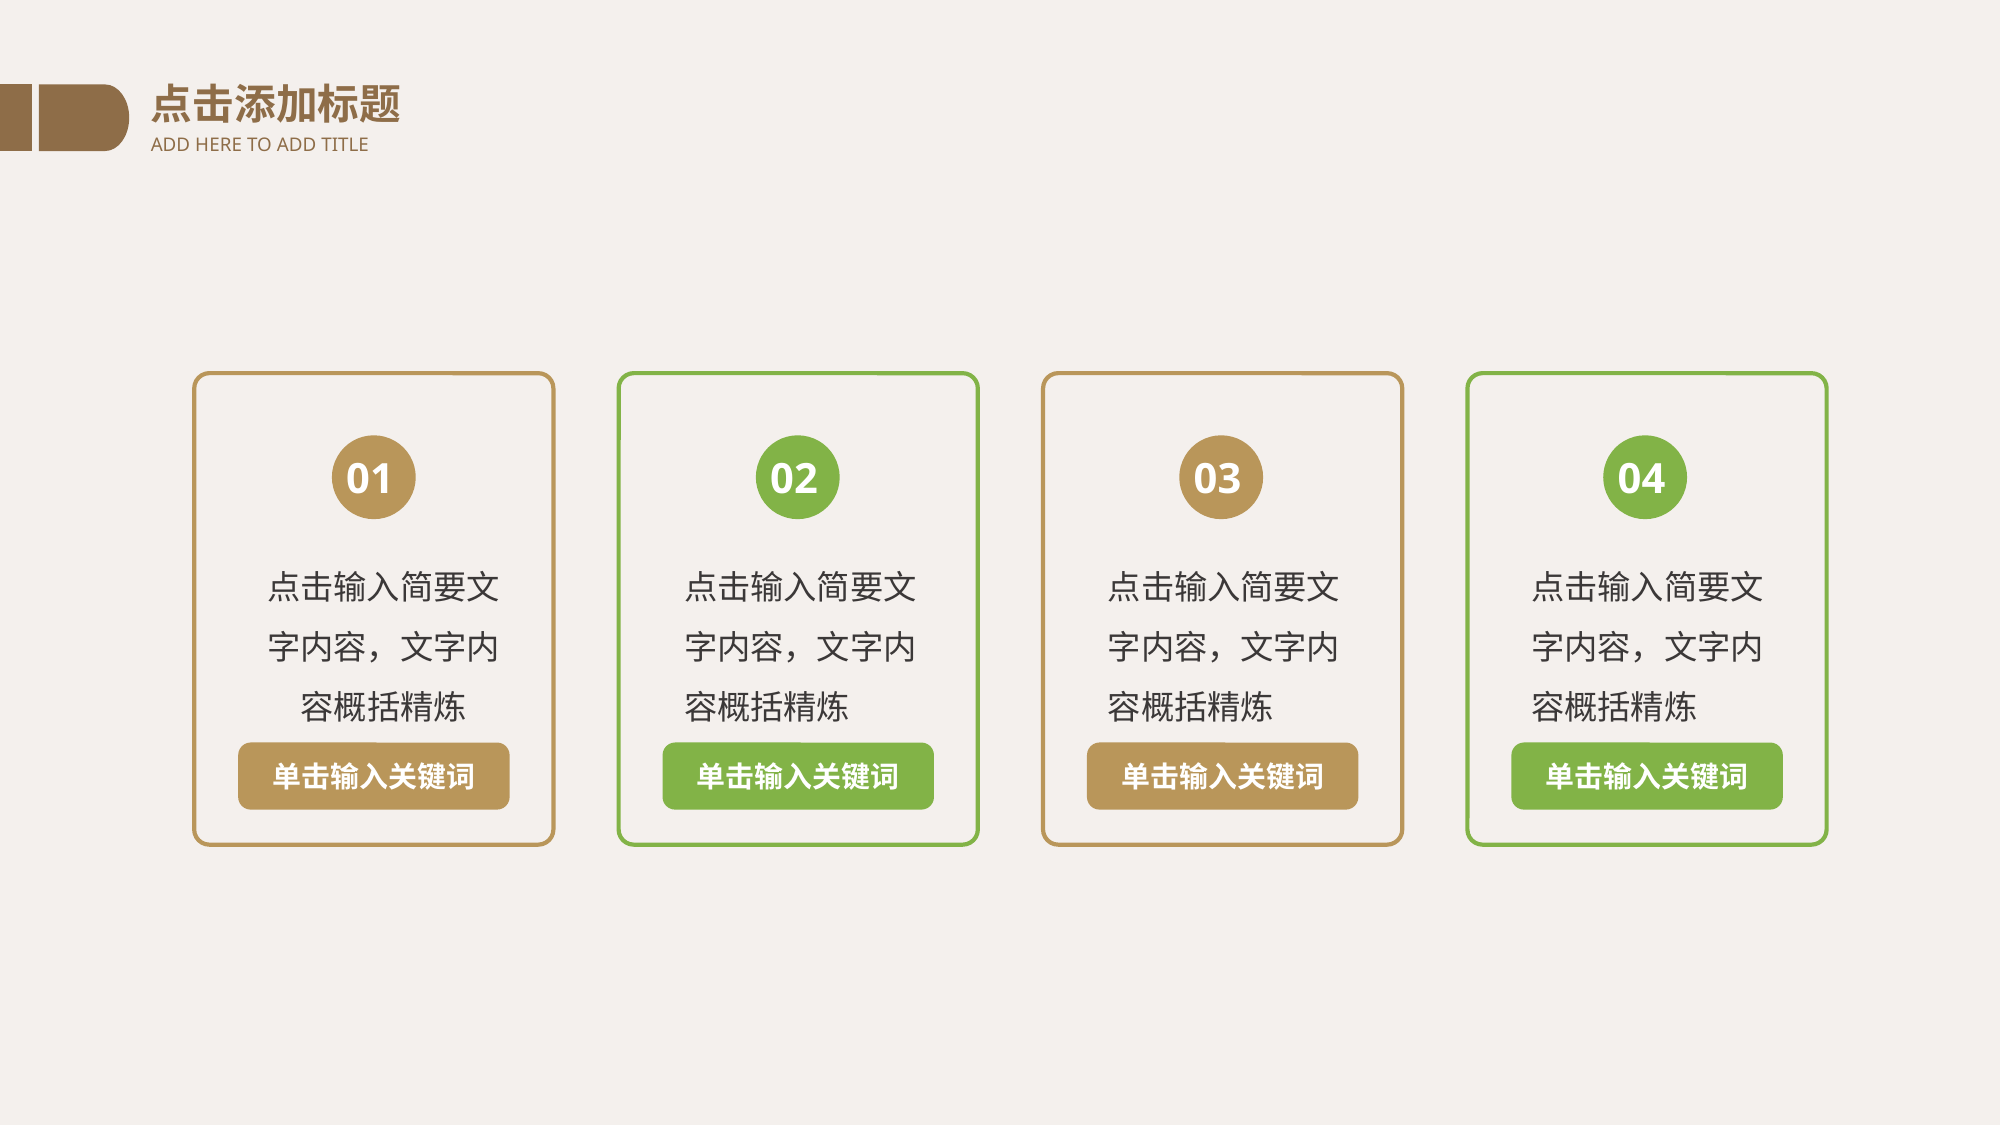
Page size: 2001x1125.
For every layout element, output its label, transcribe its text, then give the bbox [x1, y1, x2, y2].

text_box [664, 435, 951, 695]
text_box 单击输入关键词 [664, 744, 932, 808]
text_box 单击输入关键词 [240, 744, 508, 808]
text_box 单击输入关键词 [1089, 744, 1357, 808]
text_box [194, 373, 554, 845]
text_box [1511, 435, 1799, 695]
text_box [0, 69, 439, 164]
text_box [1467, 373, 1827, 845]
text_box [618, 373, 978, 845]
text_box [1043, 373, 1403, 845]
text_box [1087, 435, 1375, 695]
text_box 单击输入关键词 [1513, 744, 1781, 808]
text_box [240, 435, 527, 695]
